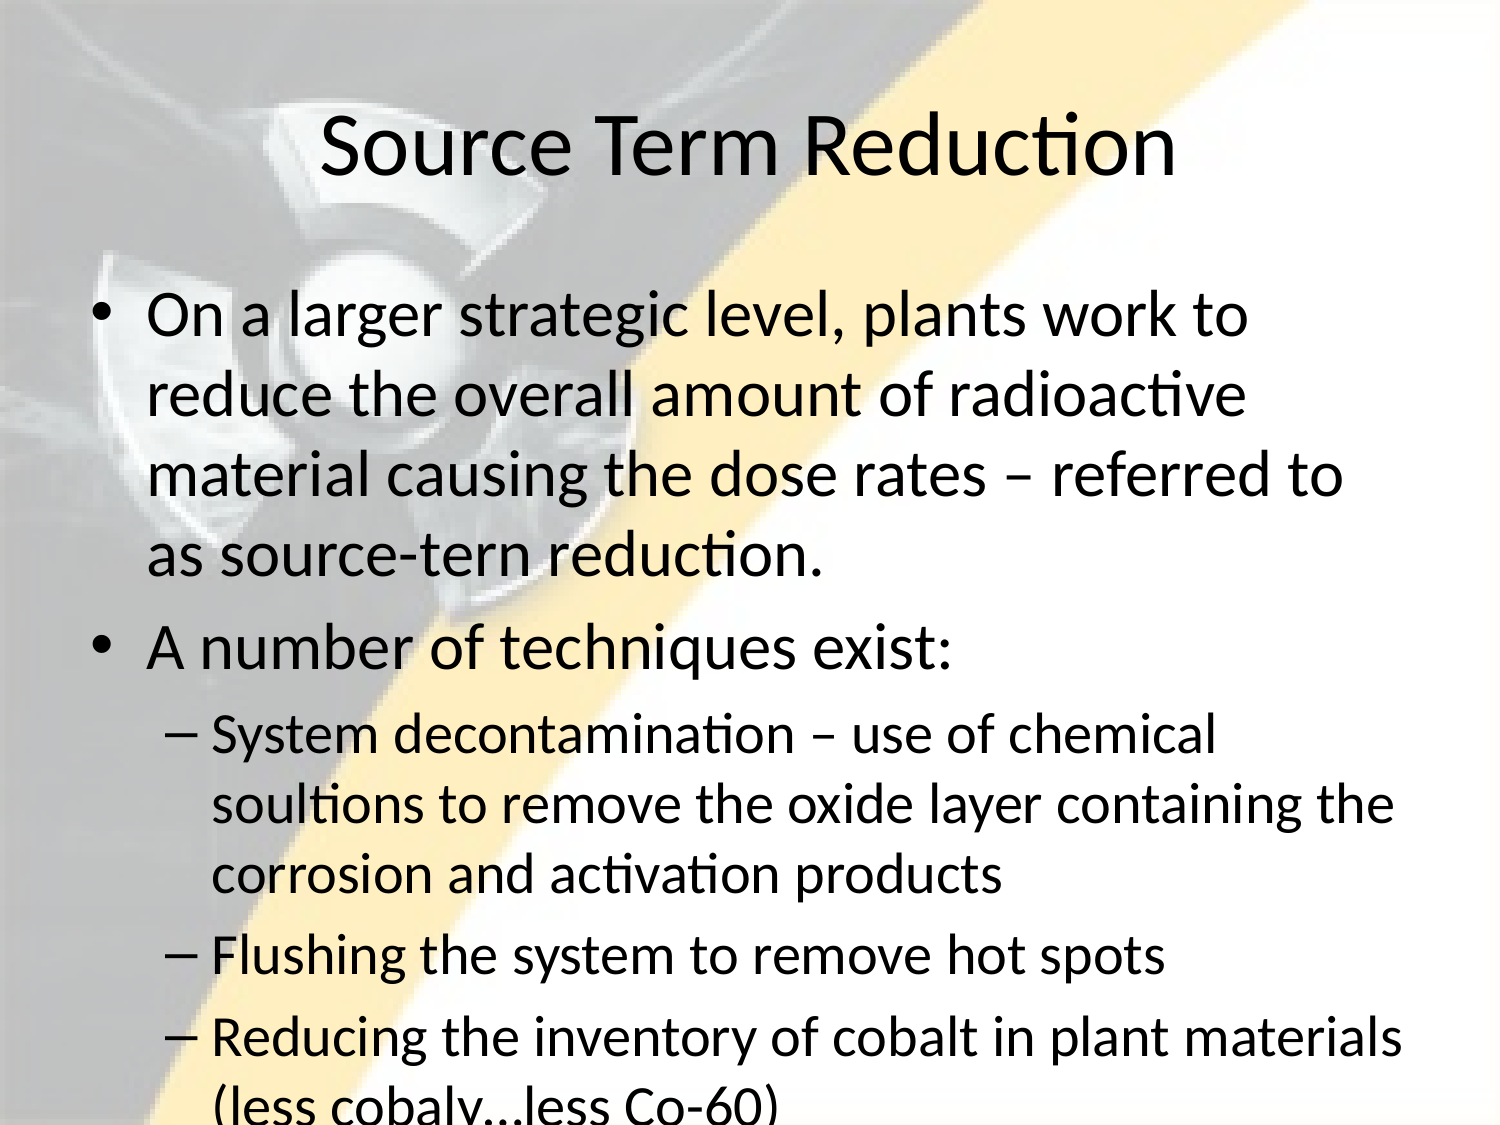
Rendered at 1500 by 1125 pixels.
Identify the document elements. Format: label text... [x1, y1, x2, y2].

title Source Term Reduction [75, 45, 1425, 233]
list On a larger strategic level, plants work to reduce the overall amount of radioactive material causing the dose rates – referred to as source-tern reduction. A number of techniques exist: System decontamination – use of chemical soultions to remove the oxide layer containing the corrosion and activation products Flushing the system to remove hot spots Reducing the inventory of cobalt in plant materials (less cobaly…less Co-60) [75, 262, 1425, 1005]
